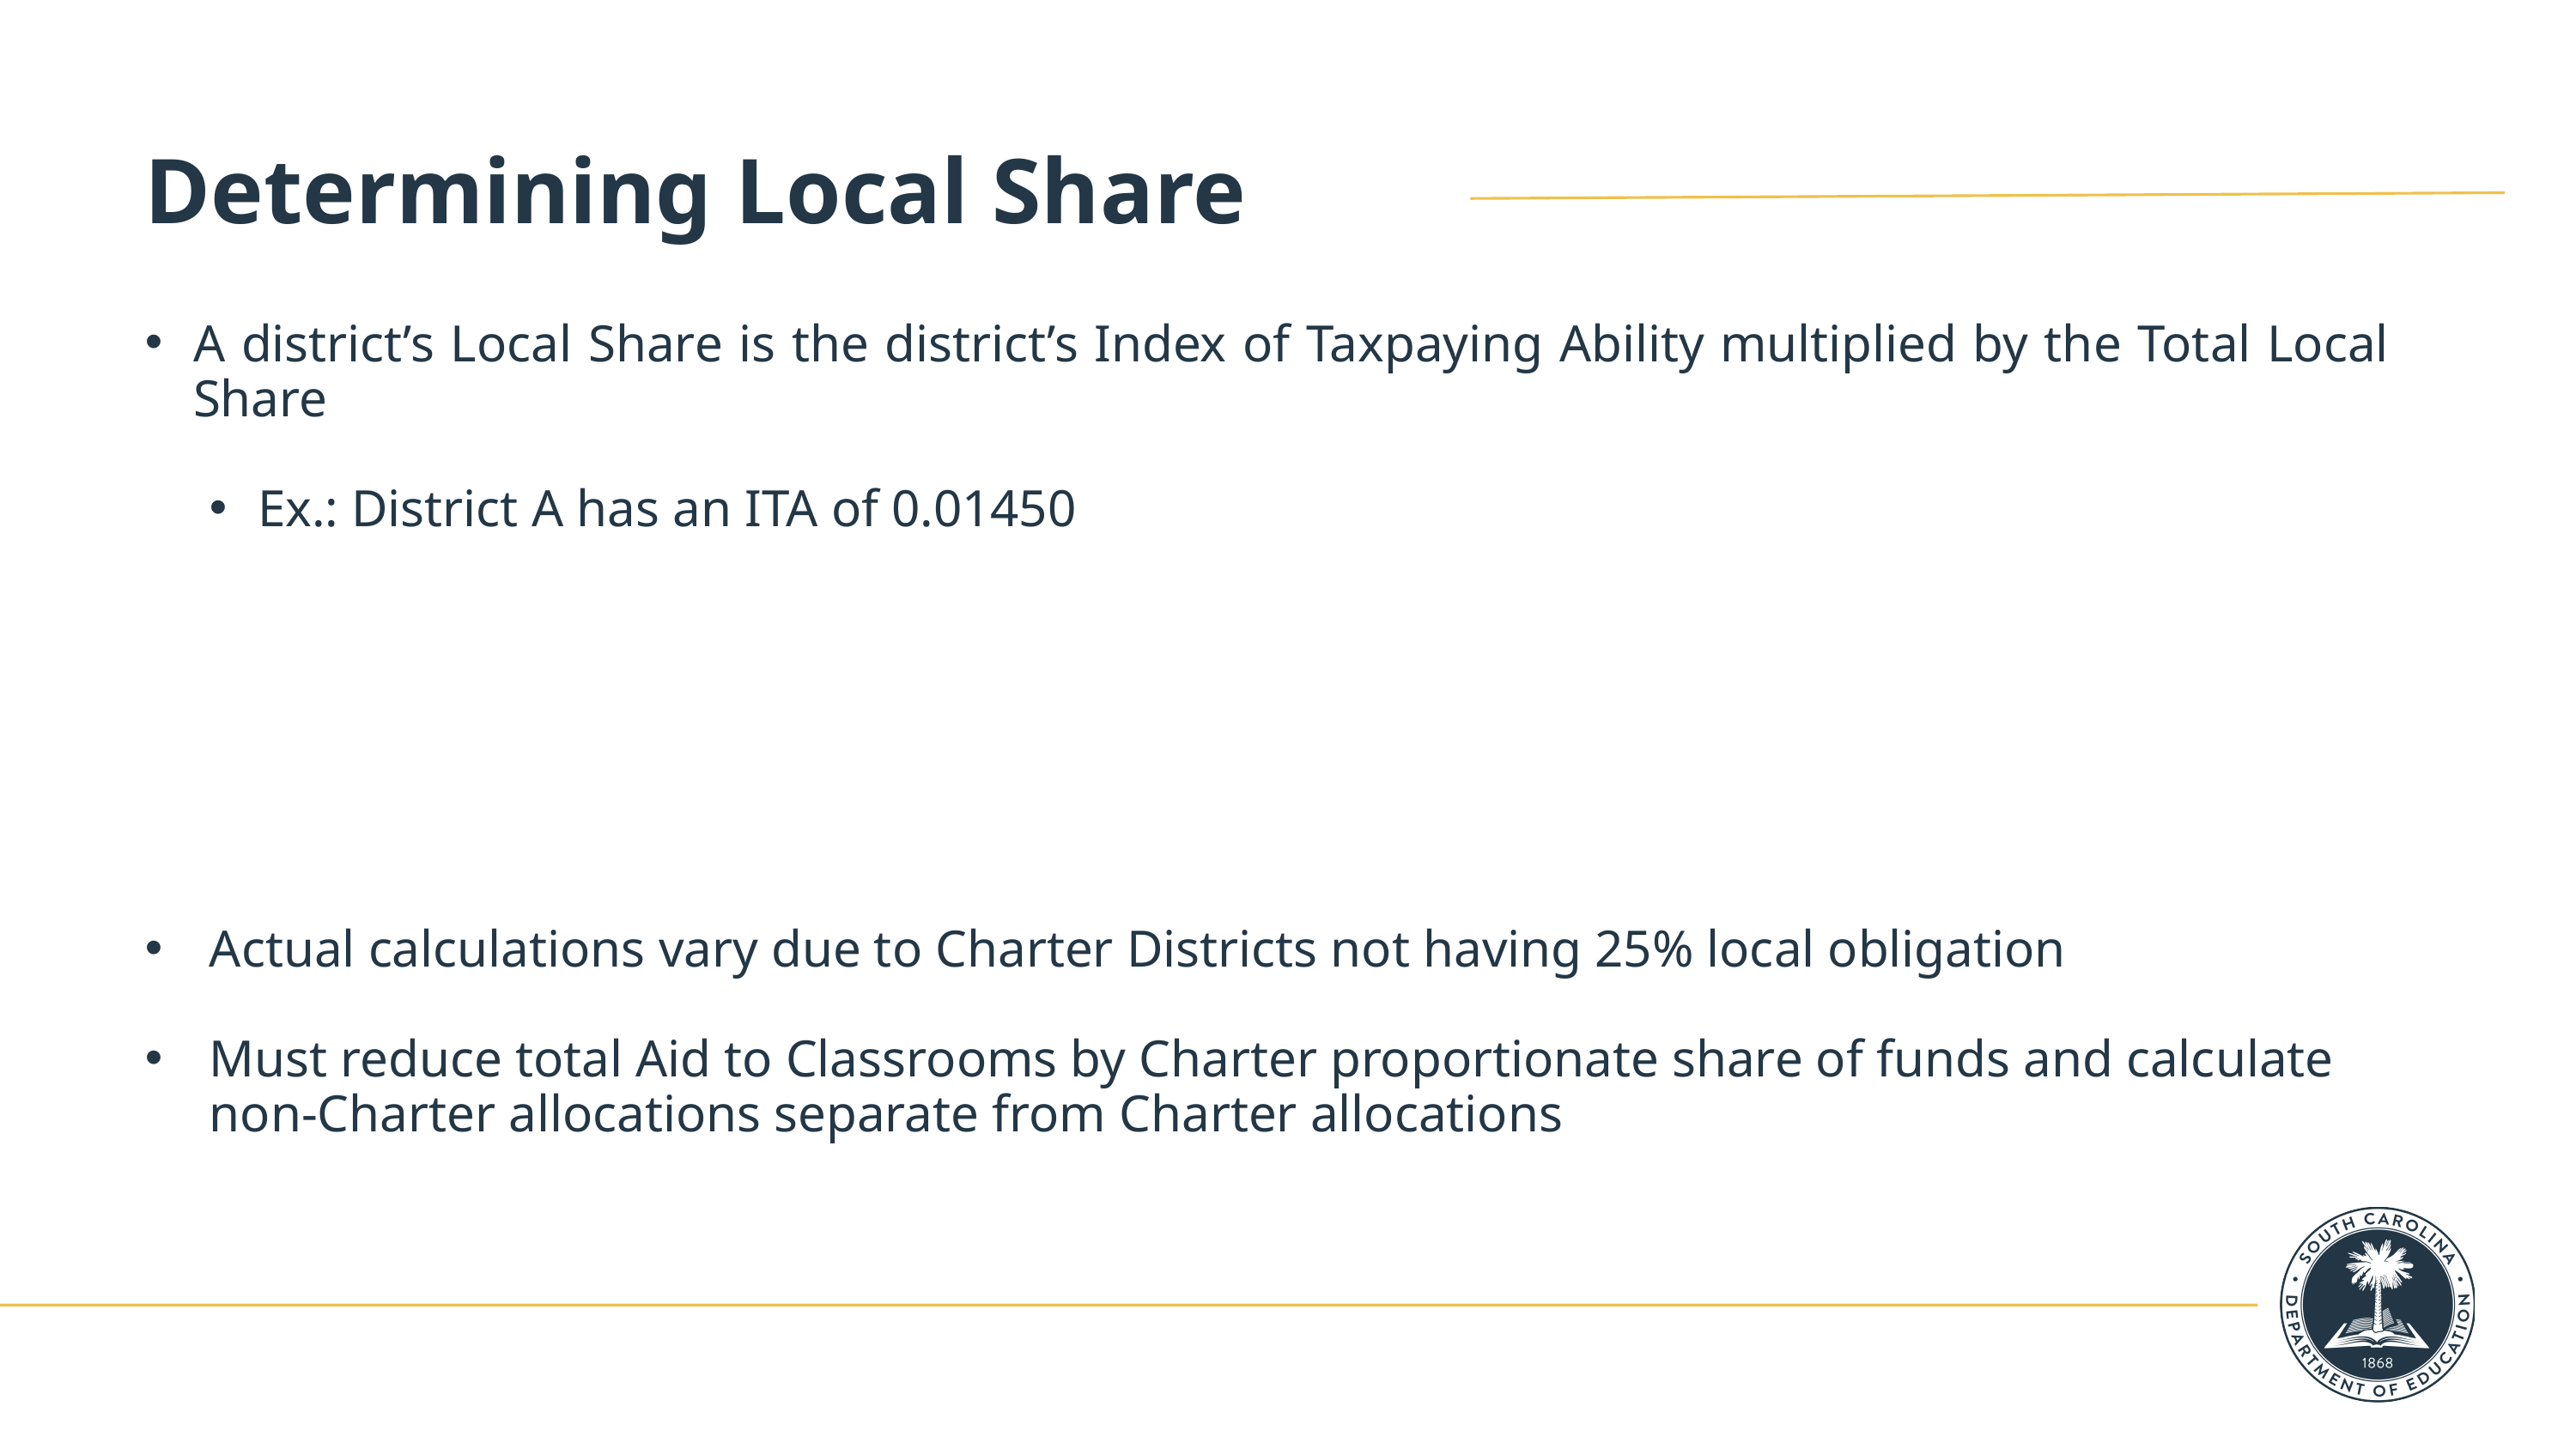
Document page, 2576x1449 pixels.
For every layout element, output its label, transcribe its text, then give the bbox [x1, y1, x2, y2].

title Determining Local Share [144, 151, 2534, 394]
text_box [2280, 1207, 2476, 1403]
